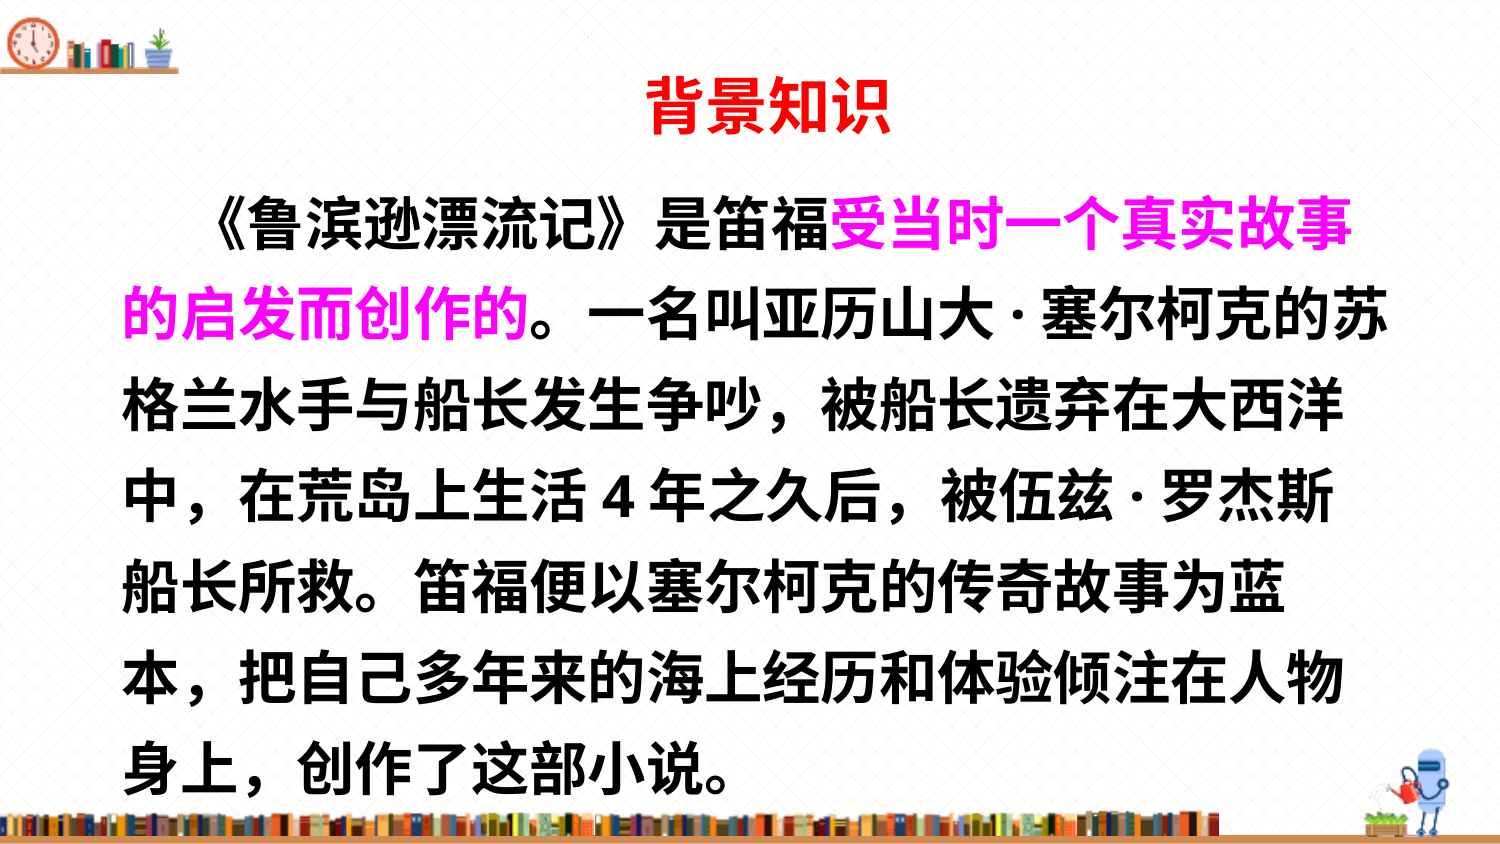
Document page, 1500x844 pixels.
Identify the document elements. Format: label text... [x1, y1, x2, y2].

text_box 《鲁滨逊漂流记》是笛福受当时一个真实故事的启发而创作的。一名叫亚历山大·塞尔柯克的苏格兰水手与船长发生争吵，被船长遗弃在大西洋中，在荒岛上生活4年之久后，被伍兹·罗杰斯船长所救。笛福便以塞尔柯克的传奇故事为蓝本，把自己多年来的海上经历和体验倾注在人物身上，创作了这部小说。 [107, 158, 1406, 844]
picture [1406, 740, 1450, 837]
picture [0, 812, 107, 836]
text_box 背景知识 [628, 59, 978, 150]
picture [0, 15, 188, 74]
